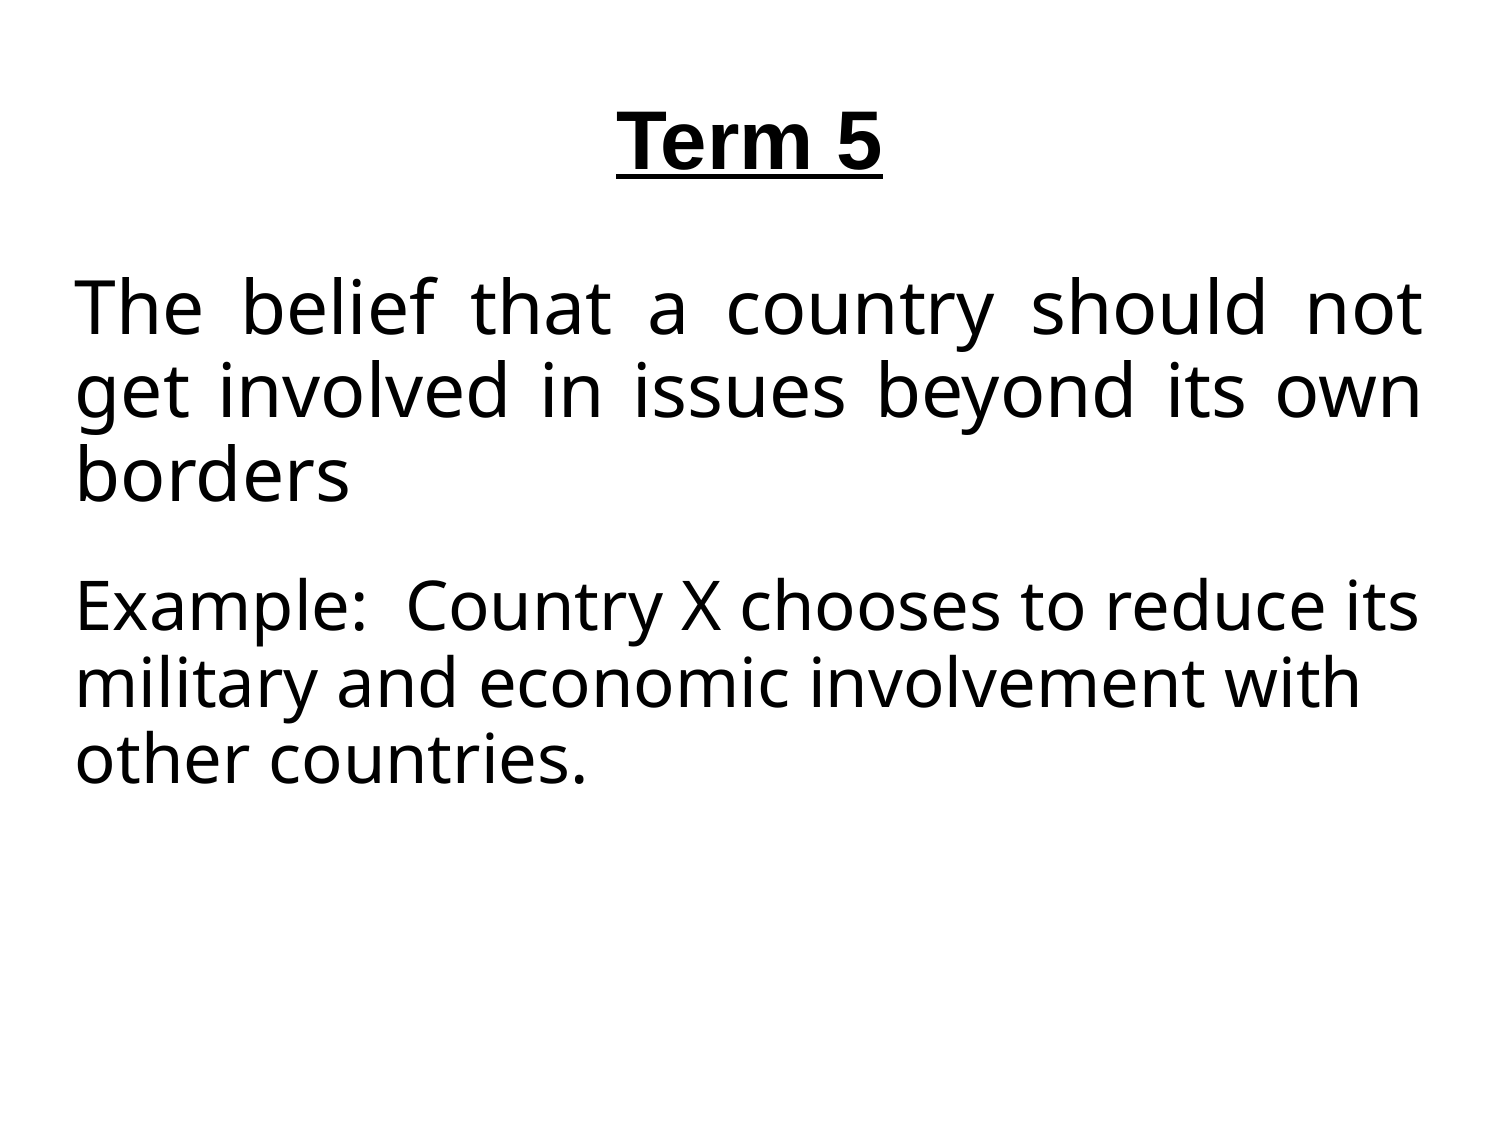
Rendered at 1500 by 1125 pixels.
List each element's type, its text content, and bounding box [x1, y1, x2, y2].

text_box The belief that a country should not get involved in issues beyond its own borders Example: Country X chooses to reduce its military and economic involvement with other countries. [74, 263, 1425, 1006]
text_box Term 5 [74, 44, 1425, 233]
